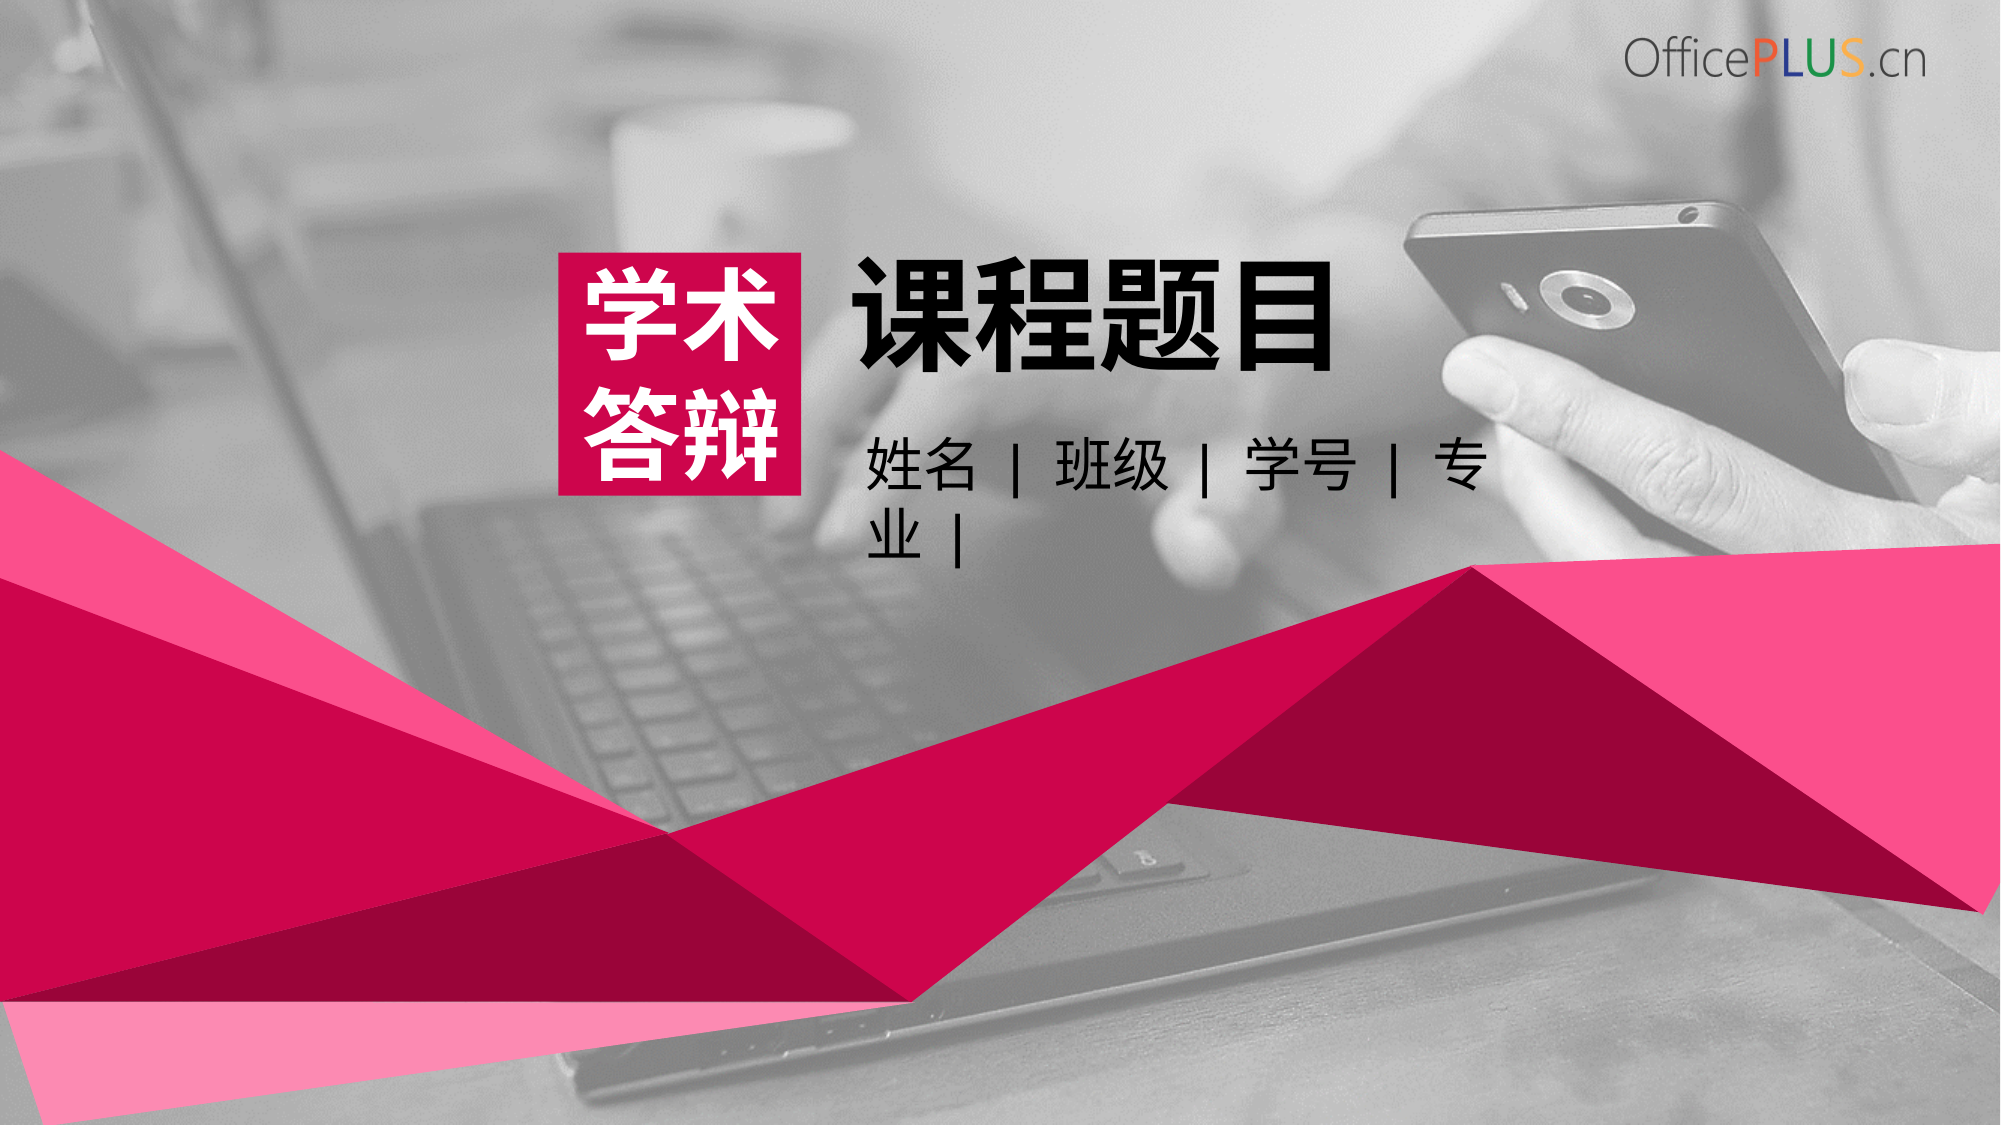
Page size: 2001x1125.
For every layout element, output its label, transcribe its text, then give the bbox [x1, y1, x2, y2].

text_box 课程题目 [833, 228, 1467, 394]
text_box 姓名 | 班级 | 学号 | 专业 | [850, 420, 1553, 576]
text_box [558, 244, 810, 496]
picture [1624, 36, 1925, 77]
